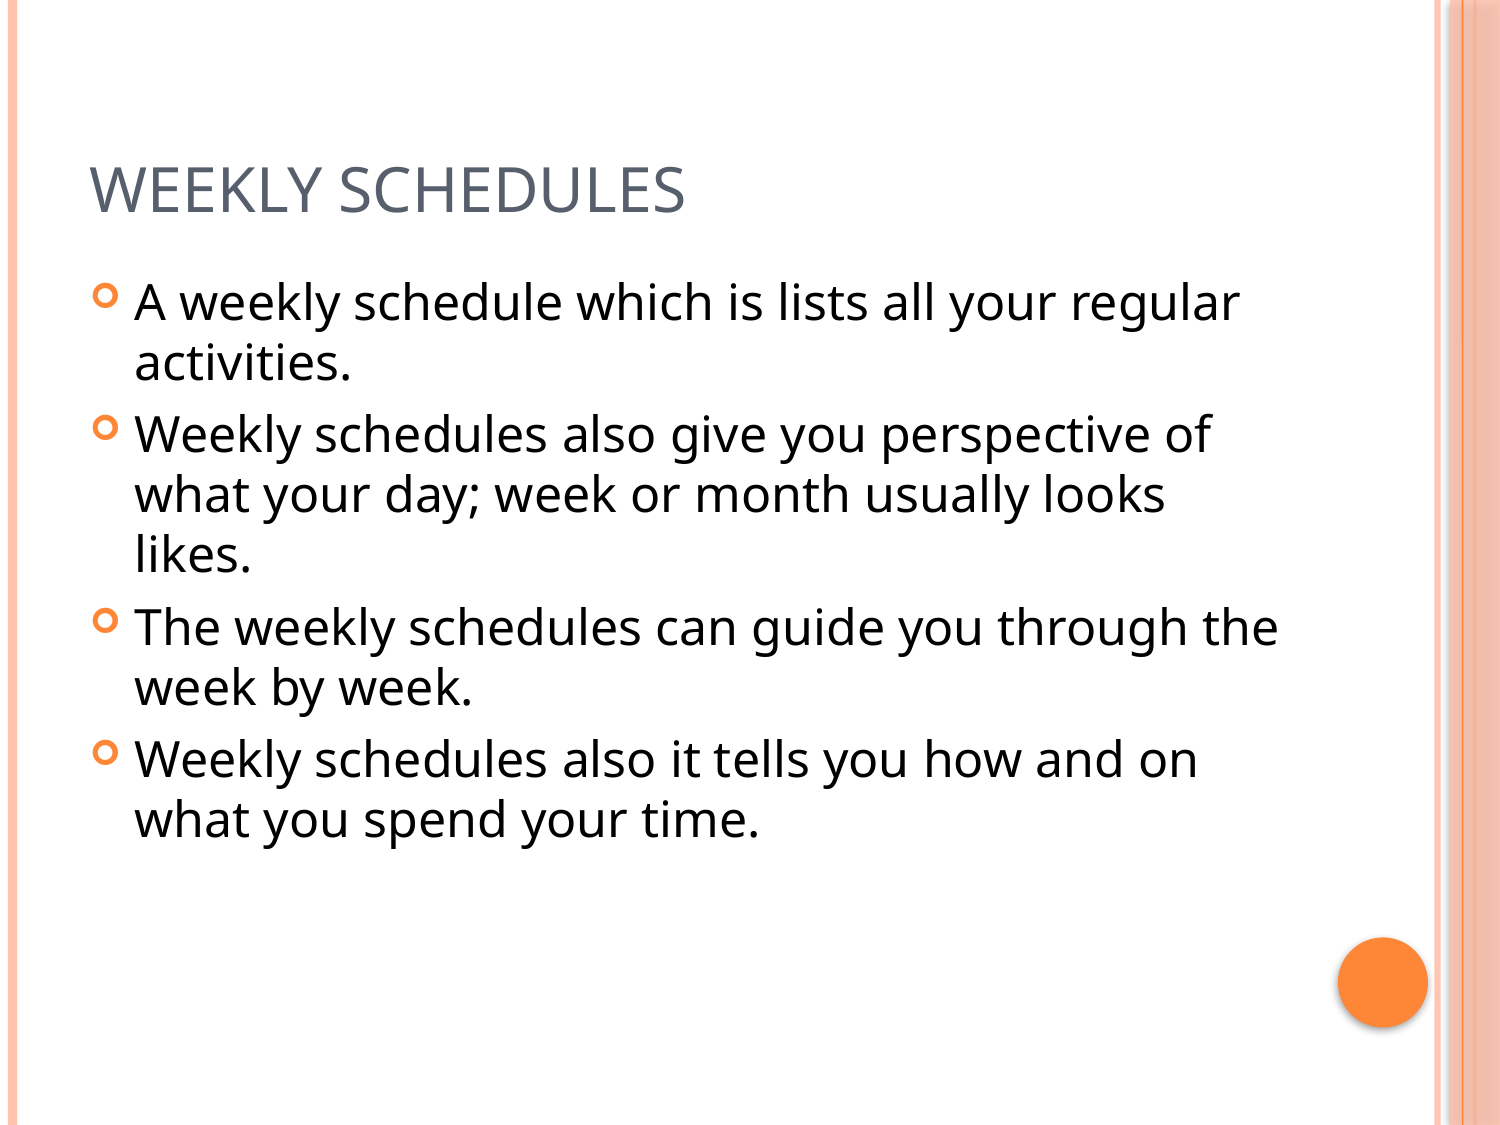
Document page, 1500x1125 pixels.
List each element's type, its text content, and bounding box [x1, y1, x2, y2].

list A weekly schedule which is lists all your regular activities. Weekly schedules also give you perspective of what your day; week or month usually looks likes. The weekly schedules can guide you through the week by week. Weekly schedules also it tells you how and on what you spend your time. [75, 262, 1300, 1062]
title WEEKLY SCHEDULES [75, 45, 1300, 233]
